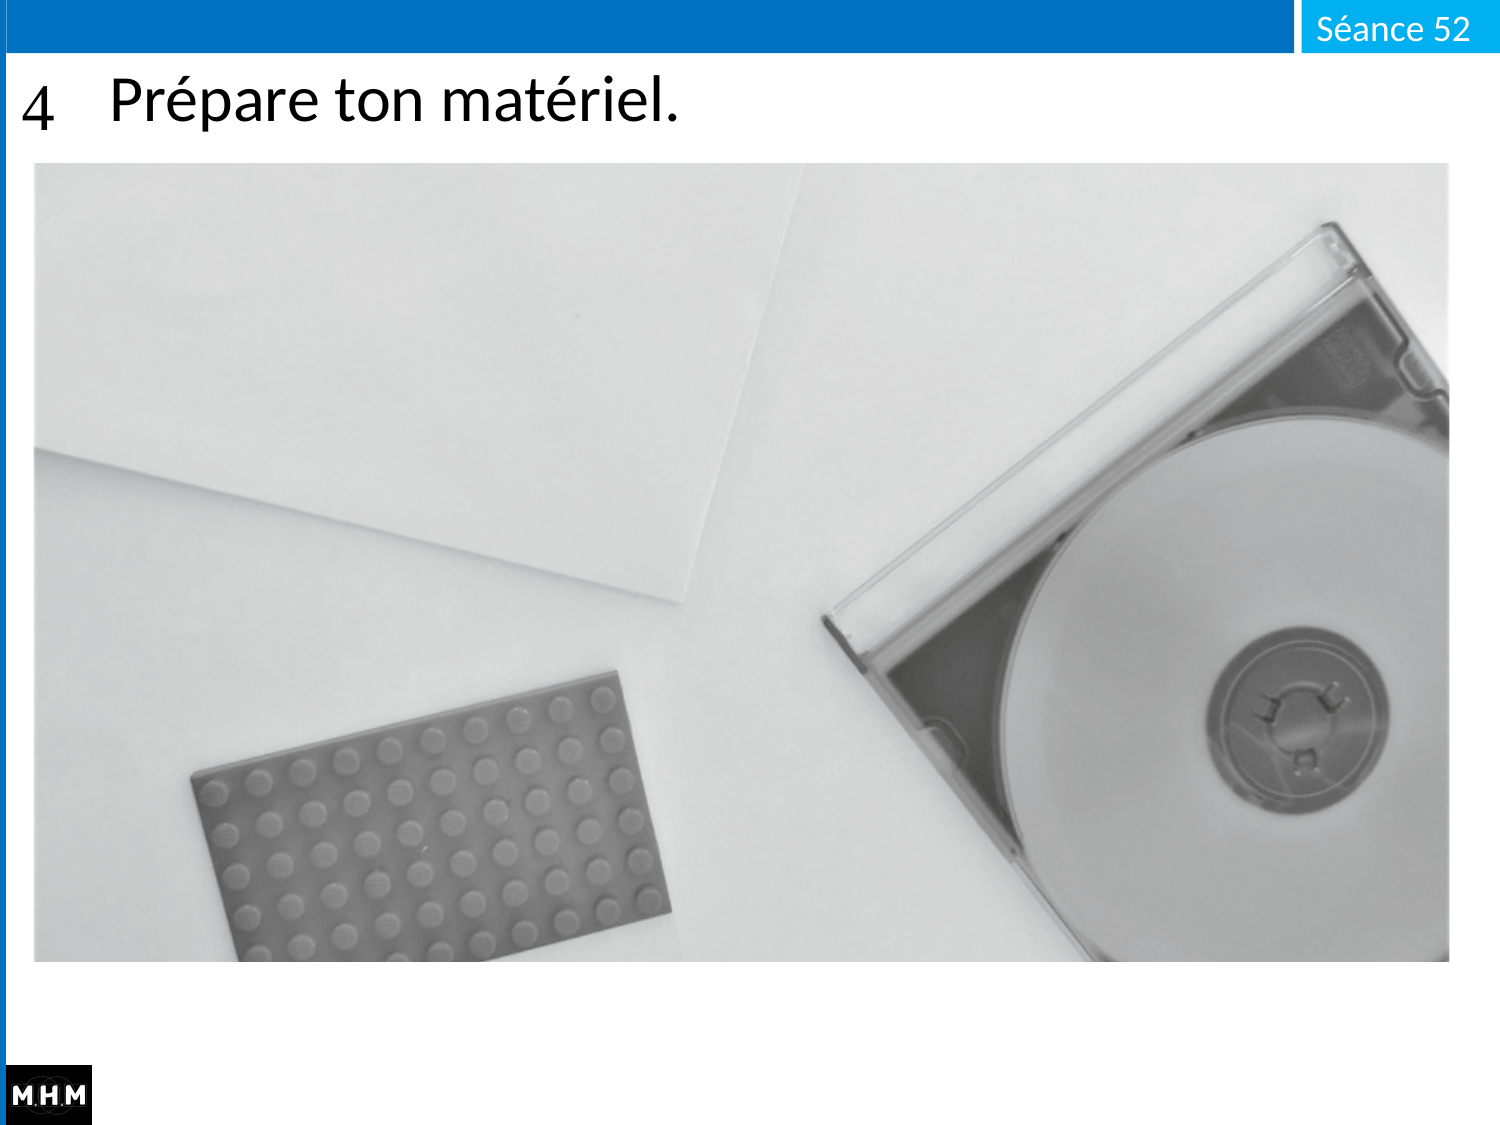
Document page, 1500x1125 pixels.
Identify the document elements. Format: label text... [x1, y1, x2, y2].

picture [33, 163, 1450, 962]
title Prépare ton matériel. [94, 57, 1389, 144]
picture [6, 1065, 92, 1125]
